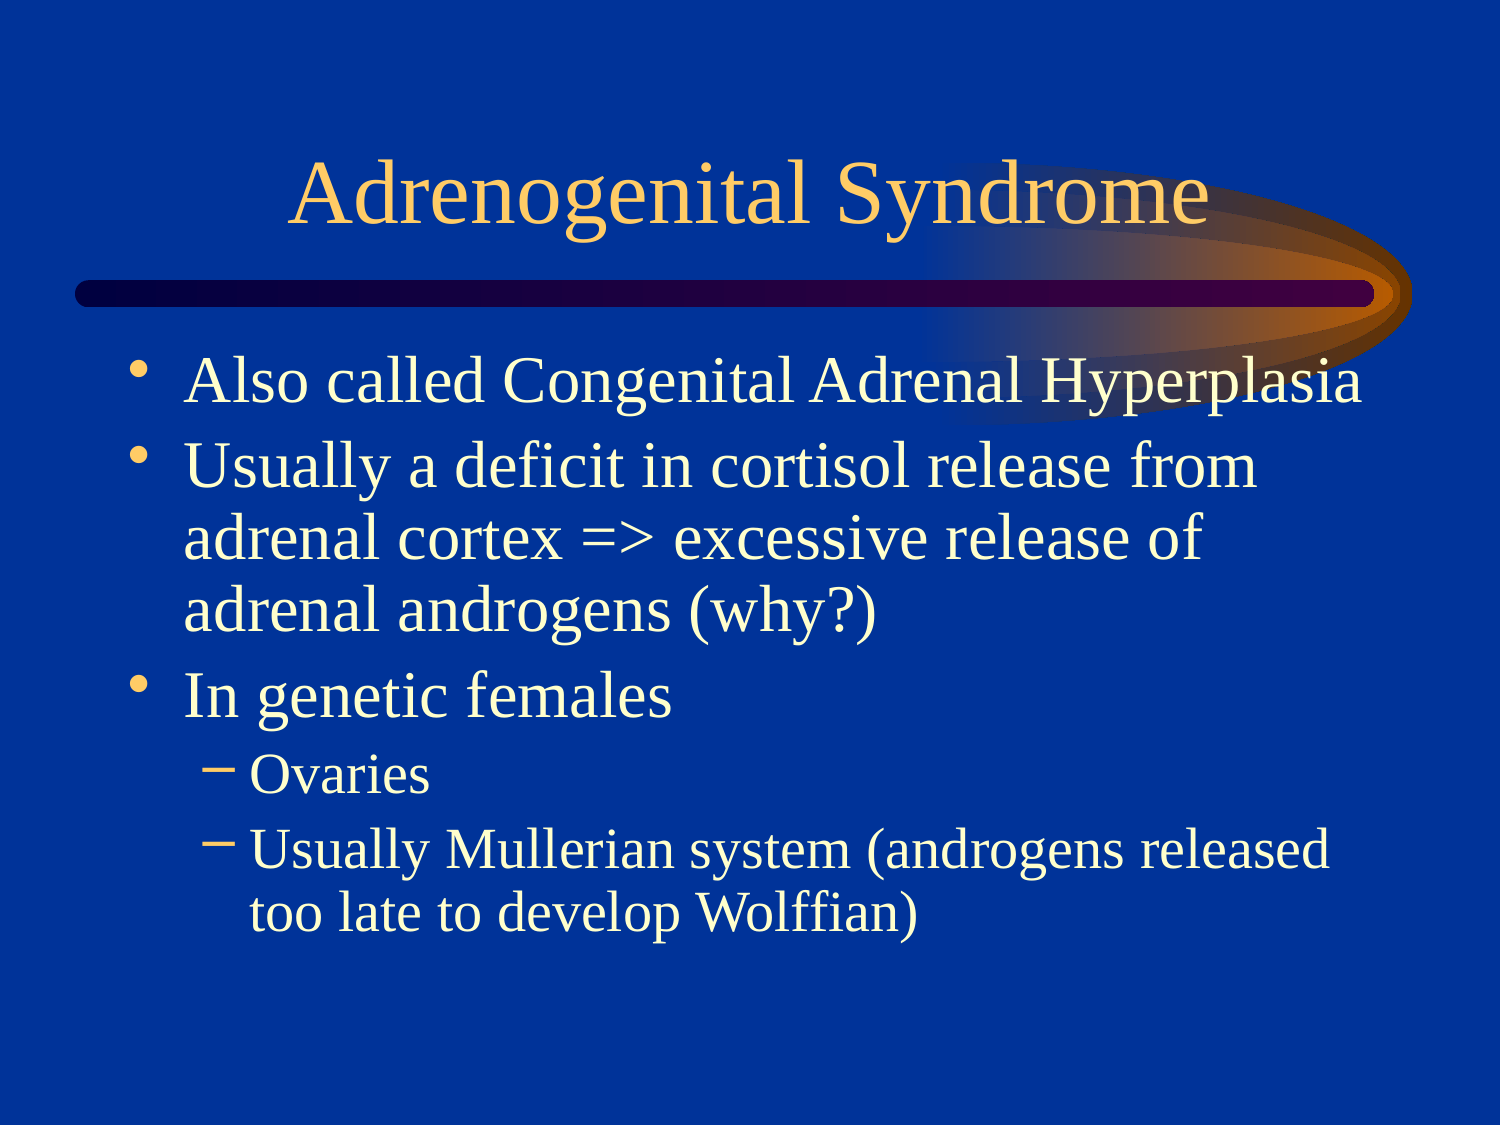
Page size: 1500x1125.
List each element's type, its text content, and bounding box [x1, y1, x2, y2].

title Adrenogenital Syndrome [112, 62, 1388, 251]
list Also called Congenital Adrenal Hyperplasia Usually a deficit in cortisol release from adrenal cortex => excessive release of adrenal androgens (why?) In genetic females Ovaries Usually Mullerian system (androgens released too late to develop Wolffian) [112, 337, 1388, 1013]
